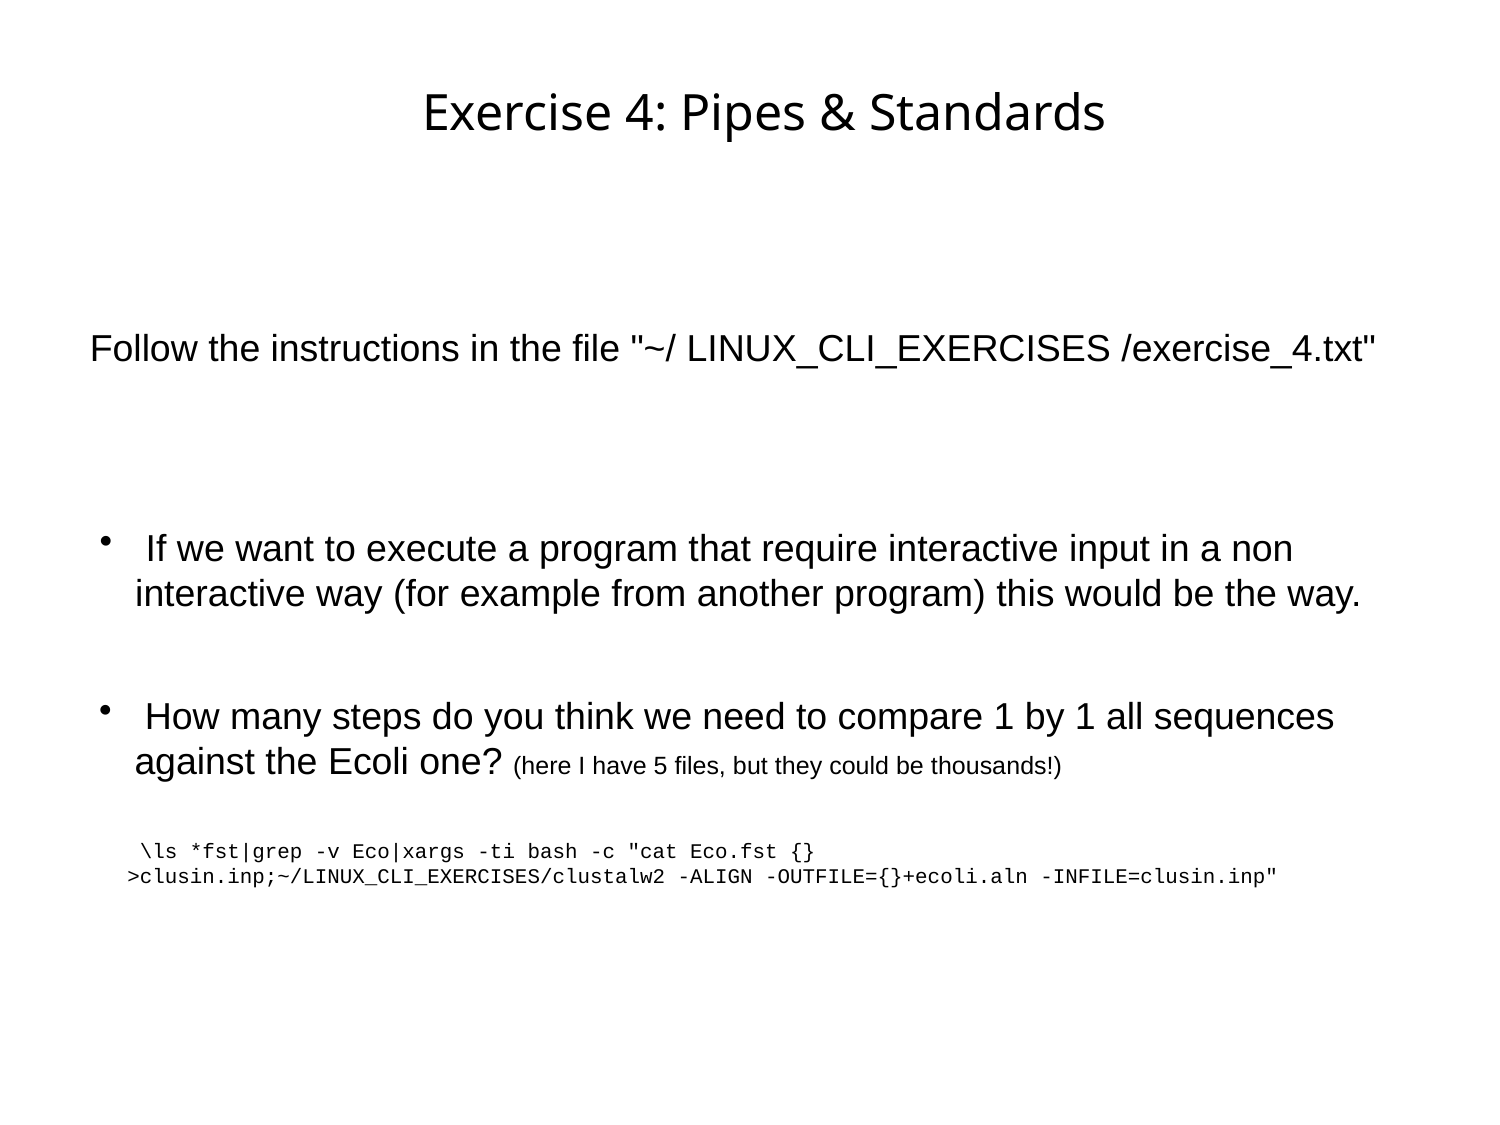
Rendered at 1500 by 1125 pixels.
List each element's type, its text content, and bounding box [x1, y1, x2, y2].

text_box Follow the instructions in the file "~/ LINUX_CLI_EXERCISES /exercise_4.txt" [74, 316, 1392, 377]
text_box How many steps do you think we need to compare 1 by 1 all sequences against the Ecoli one? (here I have 5 files, but they could be thousands!) [84, 685, 1408, 790]
text_box If we want to execute a program that require interactive input in a non interactive way (for example from another program) this would be the way. [84, 516, 1408, 621]
text_box Exercise 4: Pipes & Standards [384, 73, 1122, 149]
text_box \ls *fst|grep -v Eco|xargs -ti bash -c "cat Eco.fst {} >clusin.inp;~/LINUX_CLI_EXERCISES/clustalw2 -ALIGN -OUTFILE={}+ecoli.aln -INFILE=clusin.inp" [112, 830, 1355, 896]
